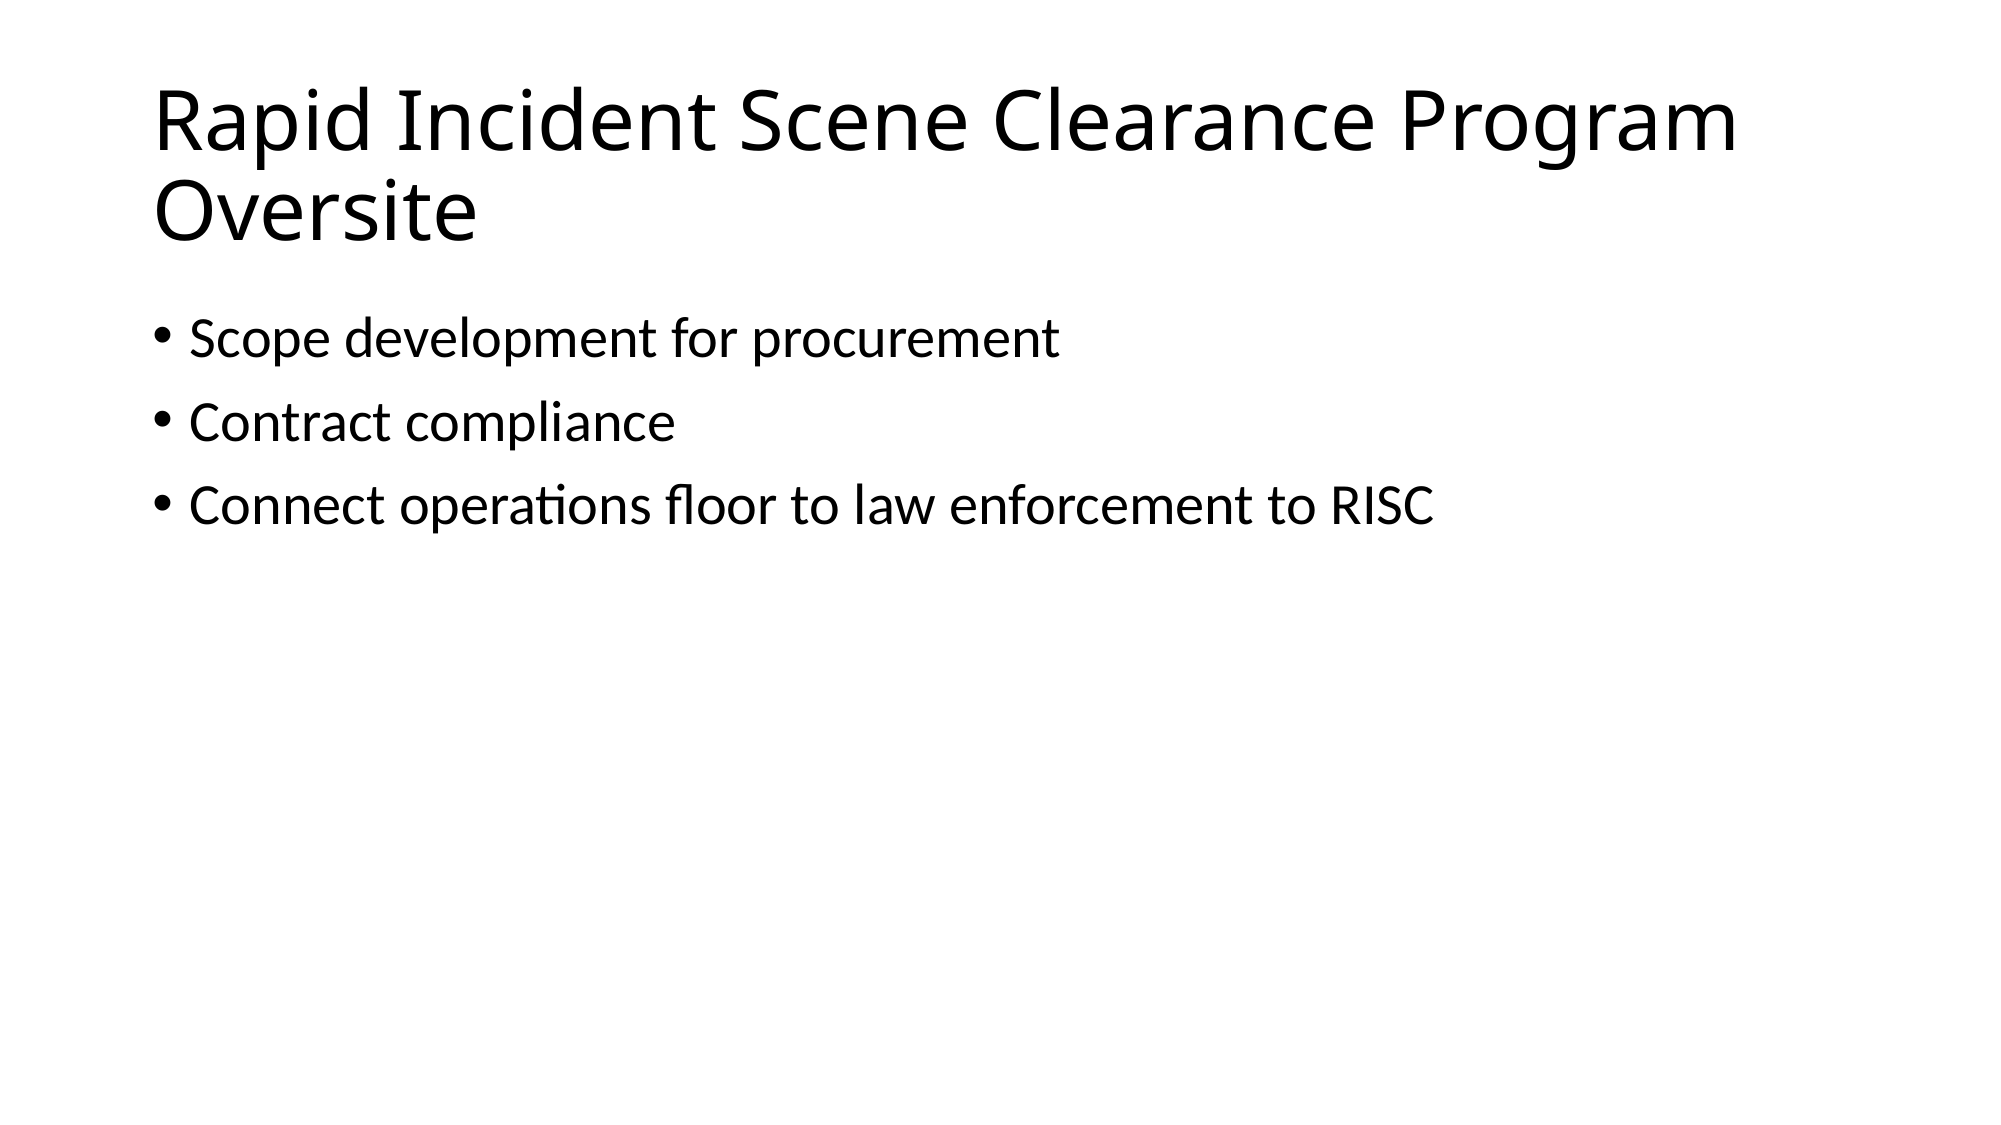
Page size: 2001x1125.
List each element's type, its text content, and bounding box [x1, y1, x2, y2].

title Rapid Incident Scene Clearance Program Oversite [137, 59, 1863, 278]
list Scope development for procurement Contract compliance Connect operations floor to law enforcement to RISC [137, 299, 1863, 1014]
